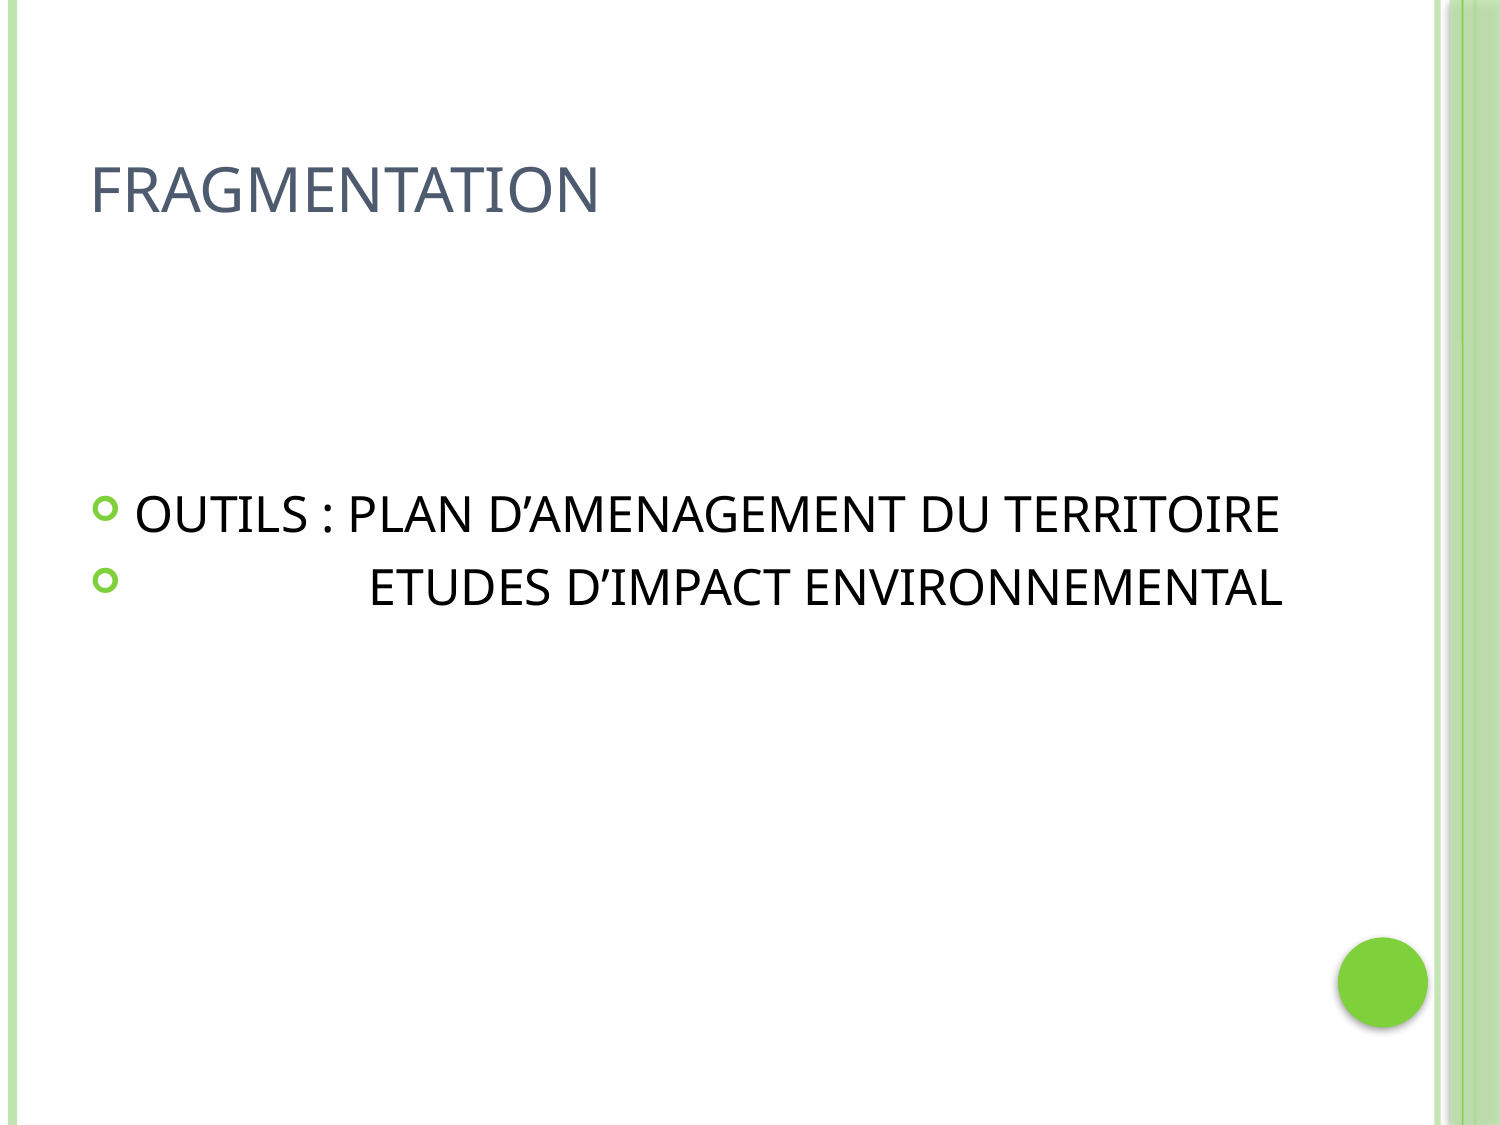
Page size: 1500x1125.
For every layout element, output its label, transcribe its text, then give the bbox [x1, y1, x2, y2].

list OUTILS : PLAN D’AMENAGEMENT DU TERRITOIRE ETUDES D’IMPACT ENVIRONNEMENTAL [75, 257, 1465, 1062]
title FRAGMENTATION [75, 45, 1300, 233]
